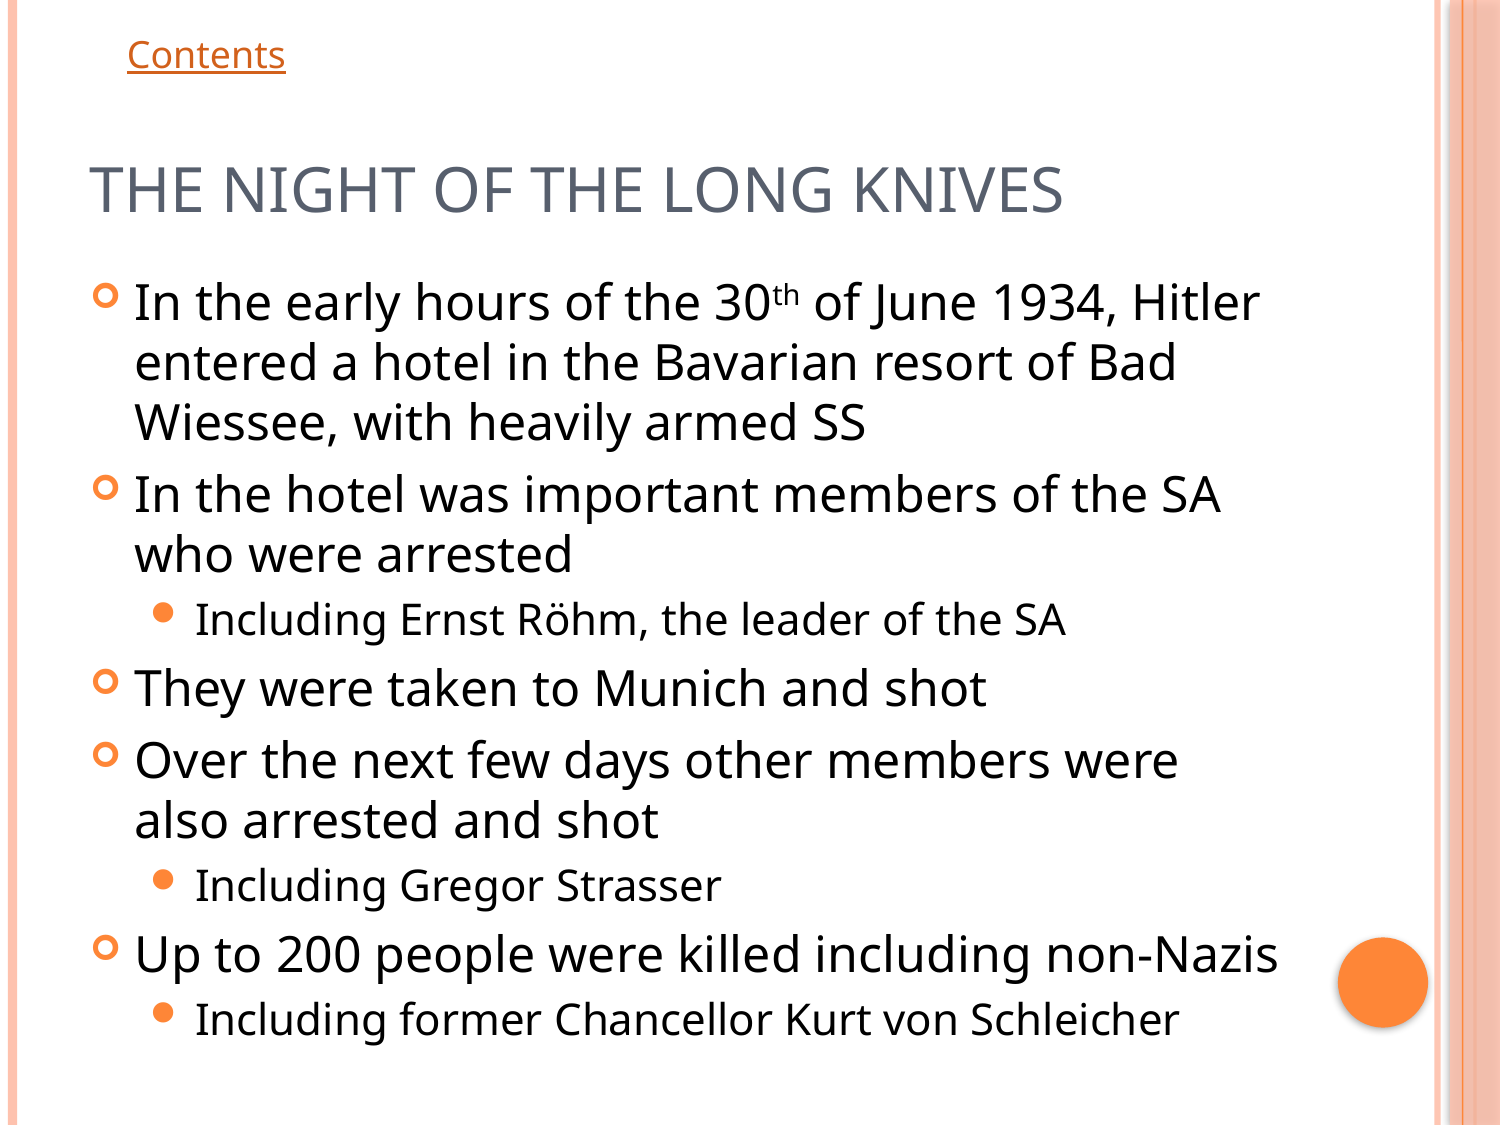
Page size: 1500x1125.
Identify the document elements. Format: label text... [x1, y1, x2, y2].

title The Night of the Long Knives [75, 45, 1300, 233]
list In the early hours of the 30th of June 1934, Hitler entered a hotel in the Bavarian resort of Bad Wiessee, with heavily armed SS In the hotel was important members of the SA who were arrested Including Ernst Röhm, the leader of the SA They were taken to Munich and shot Over the next few days other members were also arrested and shot Including Gregor Strasser Up to 200 people were killed including non-Nazis Including former Chancellor Kurt von Schleicher [74, 262, 1301, 1063]
